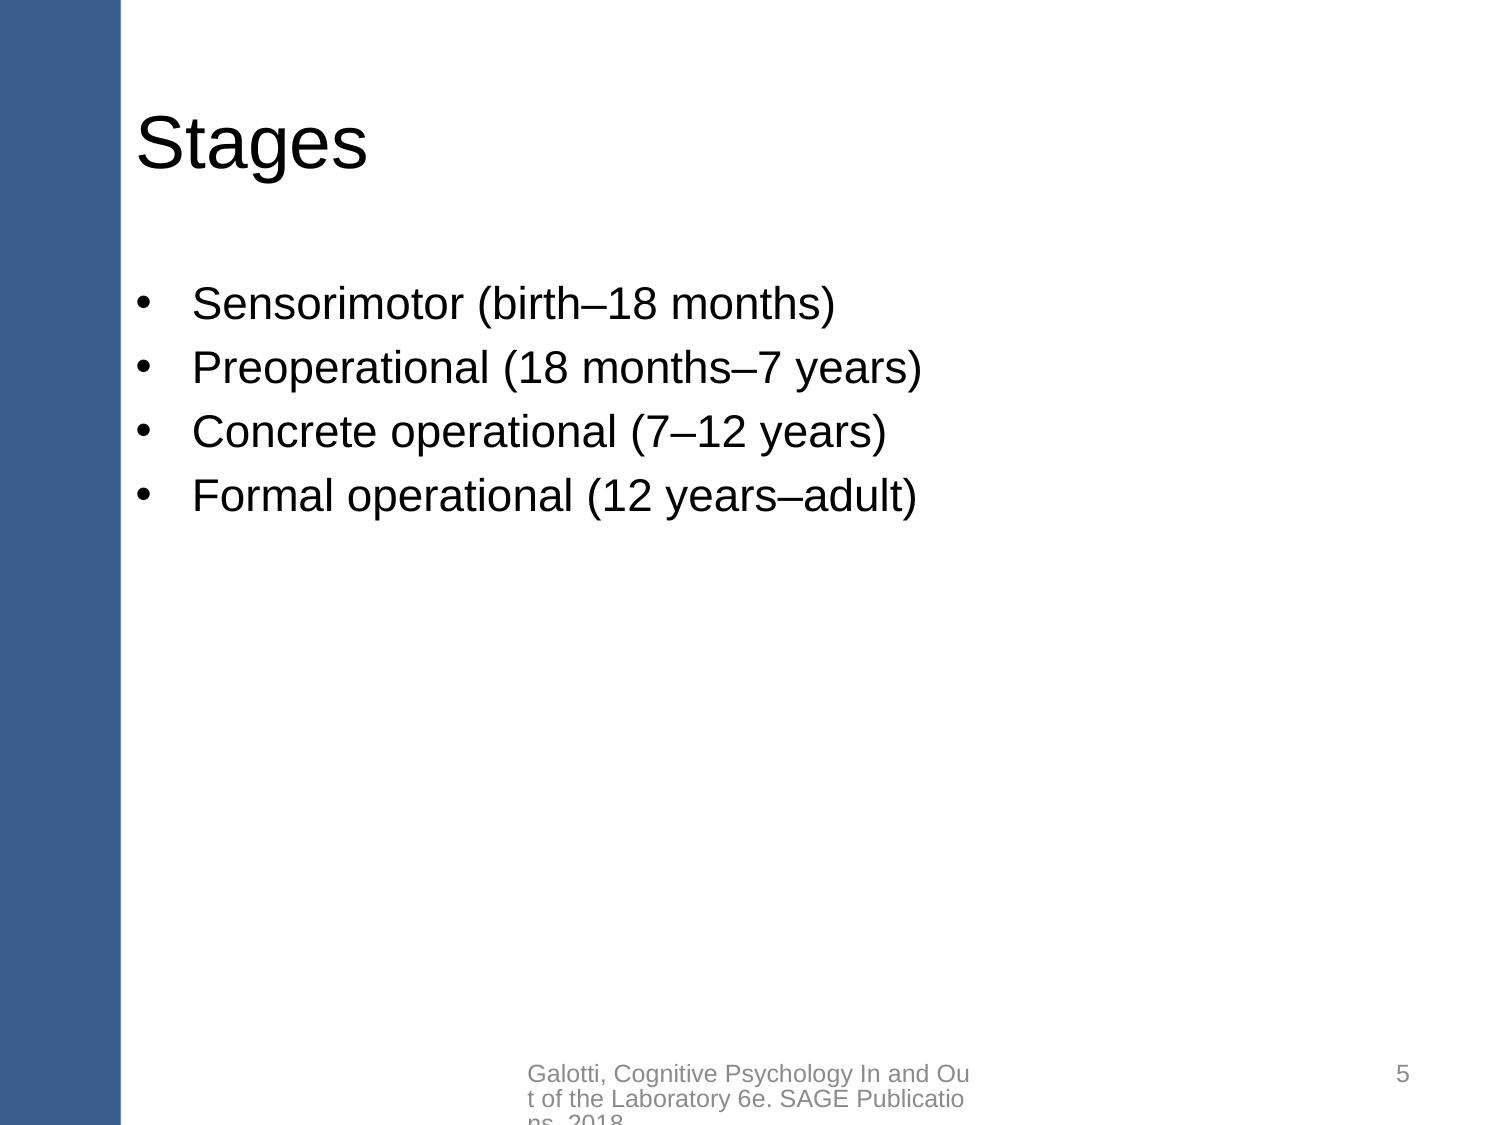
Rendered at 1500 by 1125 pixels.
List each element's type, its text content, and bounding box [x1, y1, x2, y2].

picture [0, 0, 1500, 1125]
list Sensorimotor (birth–18 months) Preoperational (18 months–7 years) Concrete operational (7–12 years) Formal operational (12 years–adult) [120, 266, 1471, 1009]
title Stages [120, 44, 1471, 233]
slide_number 5 [1074, 1042, 1425, 1103]
footer Galotti, Cognitive Psychology In and Out of the Laboratory 6e. SAGE Publications, 2018. [512, 1042, 988, 1103]
